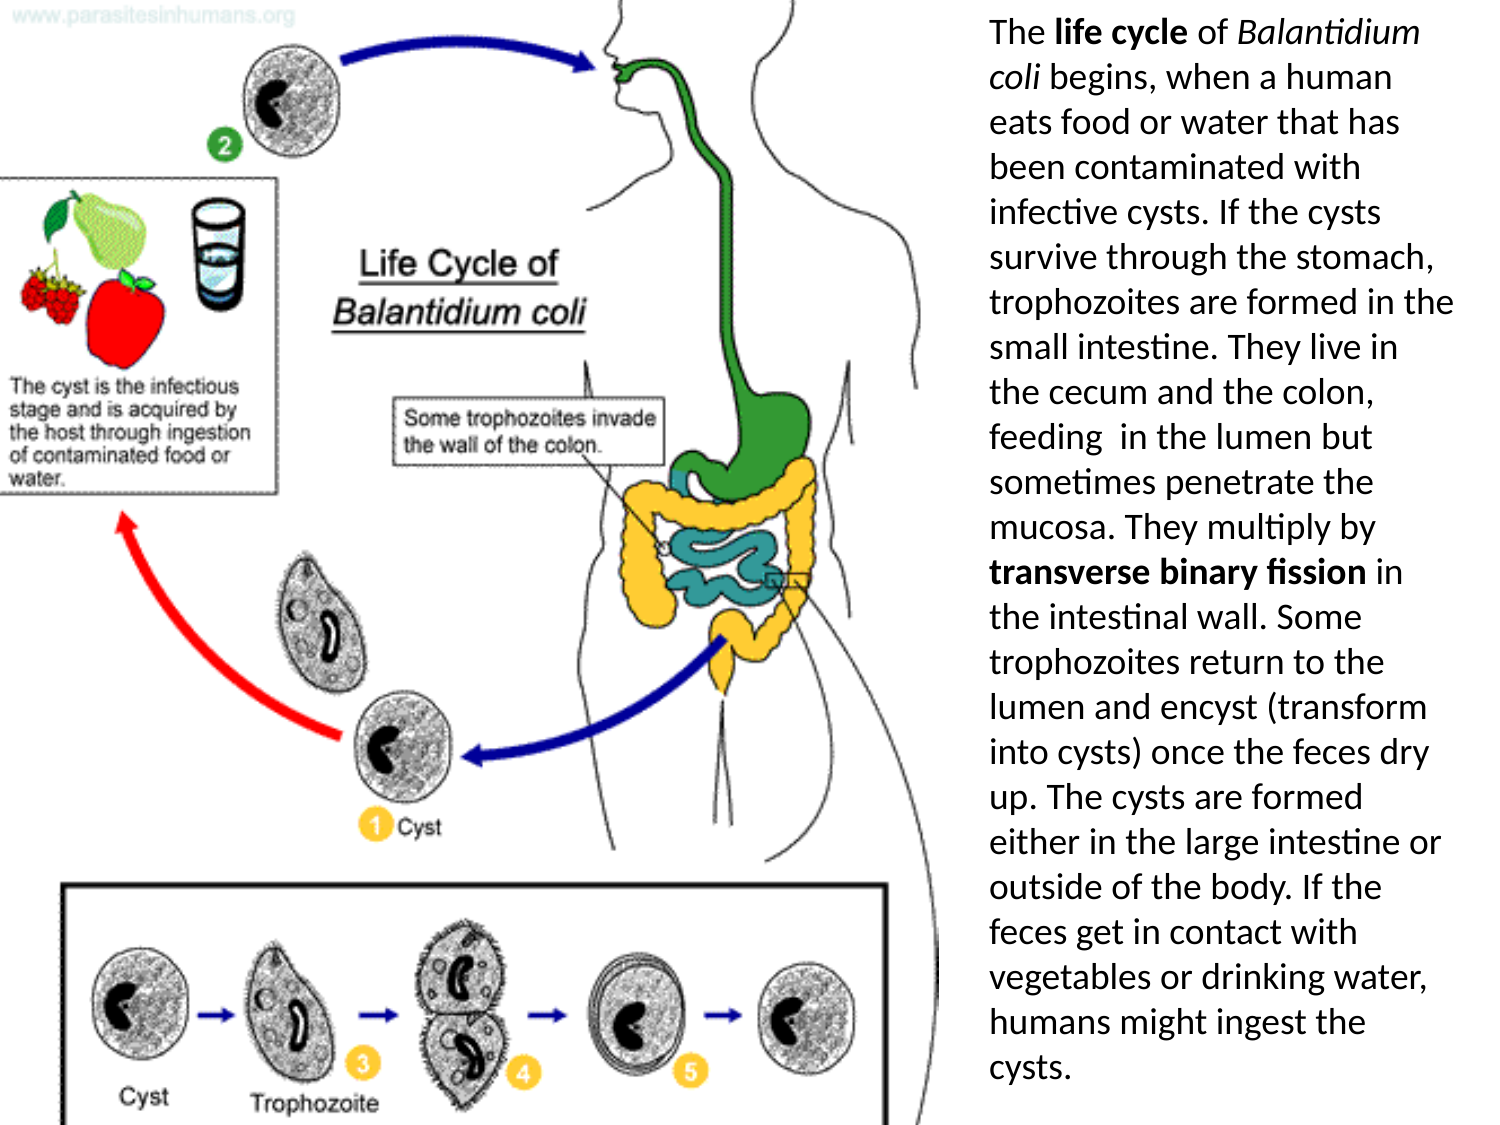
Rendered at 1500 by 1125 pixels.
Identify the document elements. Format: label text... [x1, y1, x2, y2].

text_box The life cycle of Balantidium coli begins, when a human eats food or water that has been contaminated with infective cysts. If the cysts survive through the stomach, trophozoites are formed in the small intestine. They live in the cecum and the colon, feeding in the lumen but sometimes penetrate the mucosa. They multiply by transverse binary fission in the intestinal wall. Some trophozoites return to the lumen and encyst (transform into cysts) once the feces dry up. The cysts are formed either in the large intestine or outside of the body. If the feces get in contact with vegetables or drinking water, humans might ingest the cysts. [974, 0, 1471, 1095]
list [0, 0, 940, 1125]
